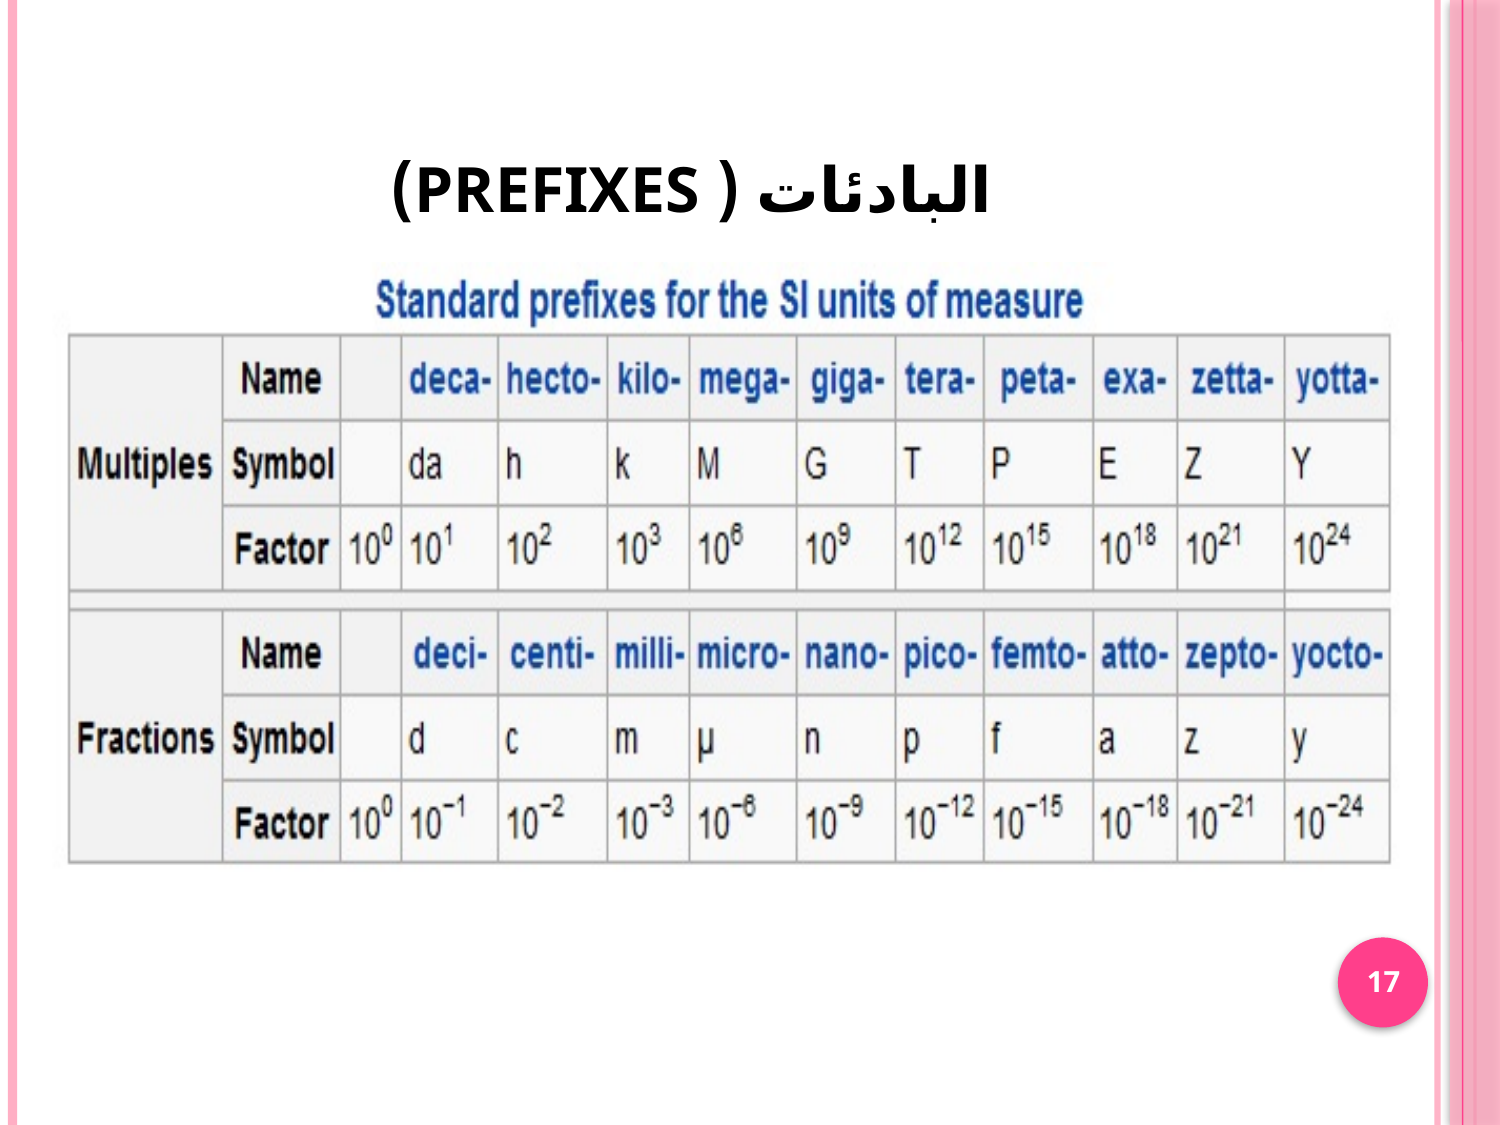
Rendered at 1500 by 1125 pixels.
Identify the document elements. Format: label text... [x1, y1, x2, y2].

slide_number 17 [1333, 940, 1434, 1027]
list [36, 261, 1426, 926]
title البادئات ( Prefixes) [162, 45, 1300, 233]
